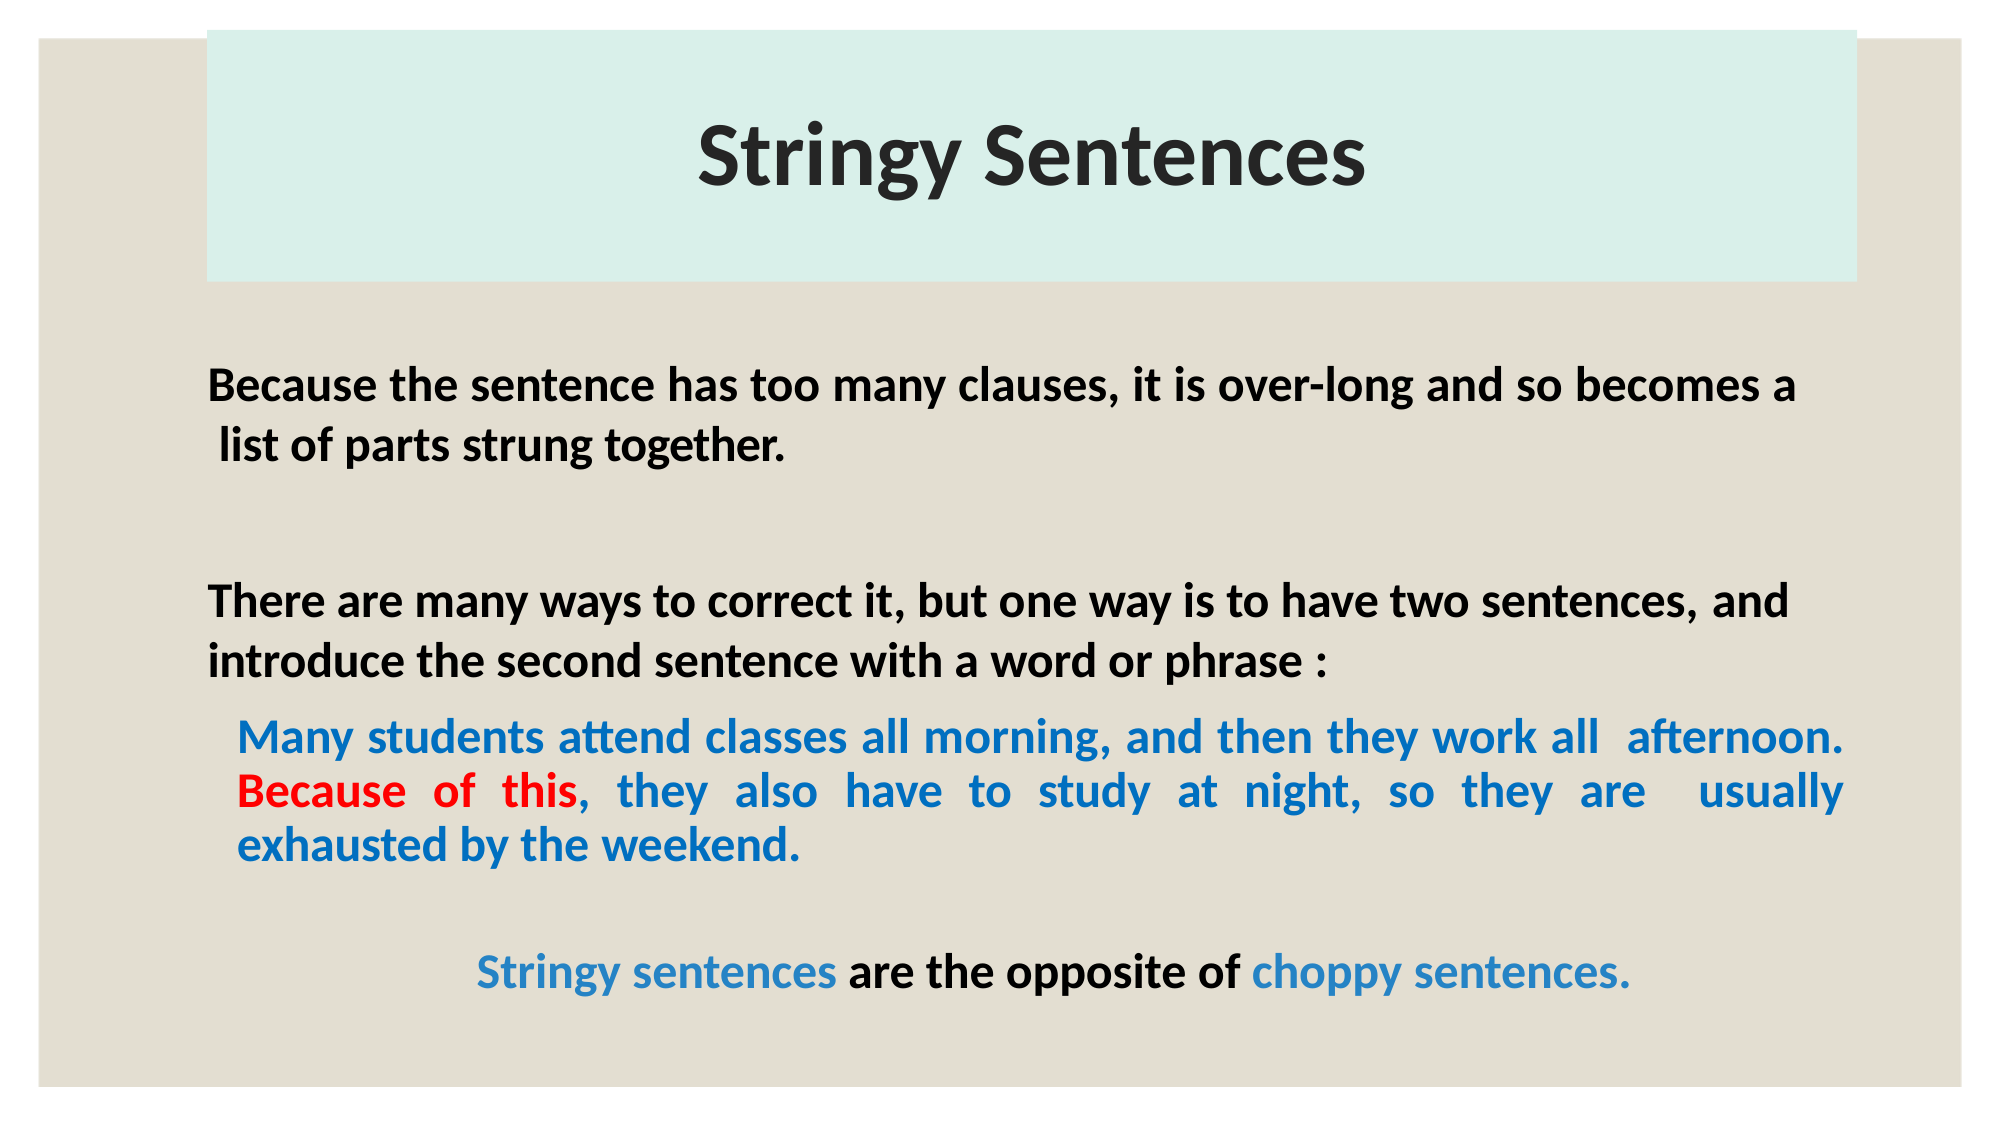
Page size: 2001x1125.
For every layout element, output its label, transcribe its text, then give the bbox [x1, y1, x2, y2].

picture [38, 38, 1962, 1087]
title Stringy Sentences [207, 29, 1858, 282]
text_box Because the sentence has too many clauses, it is over-long and so becomes a list of parts strung together. There are many ways to correct it, but one way is to have two sentences, and introduce the second sentence with a word or phrase : Many students attend classes all morning, and then they work all afternoon. Because of this, they also have to study at night, so they are usually exhausted by the weekend. Stringy sentences are the opposite of choppy sentences. [205, 348, 1845, 999]
